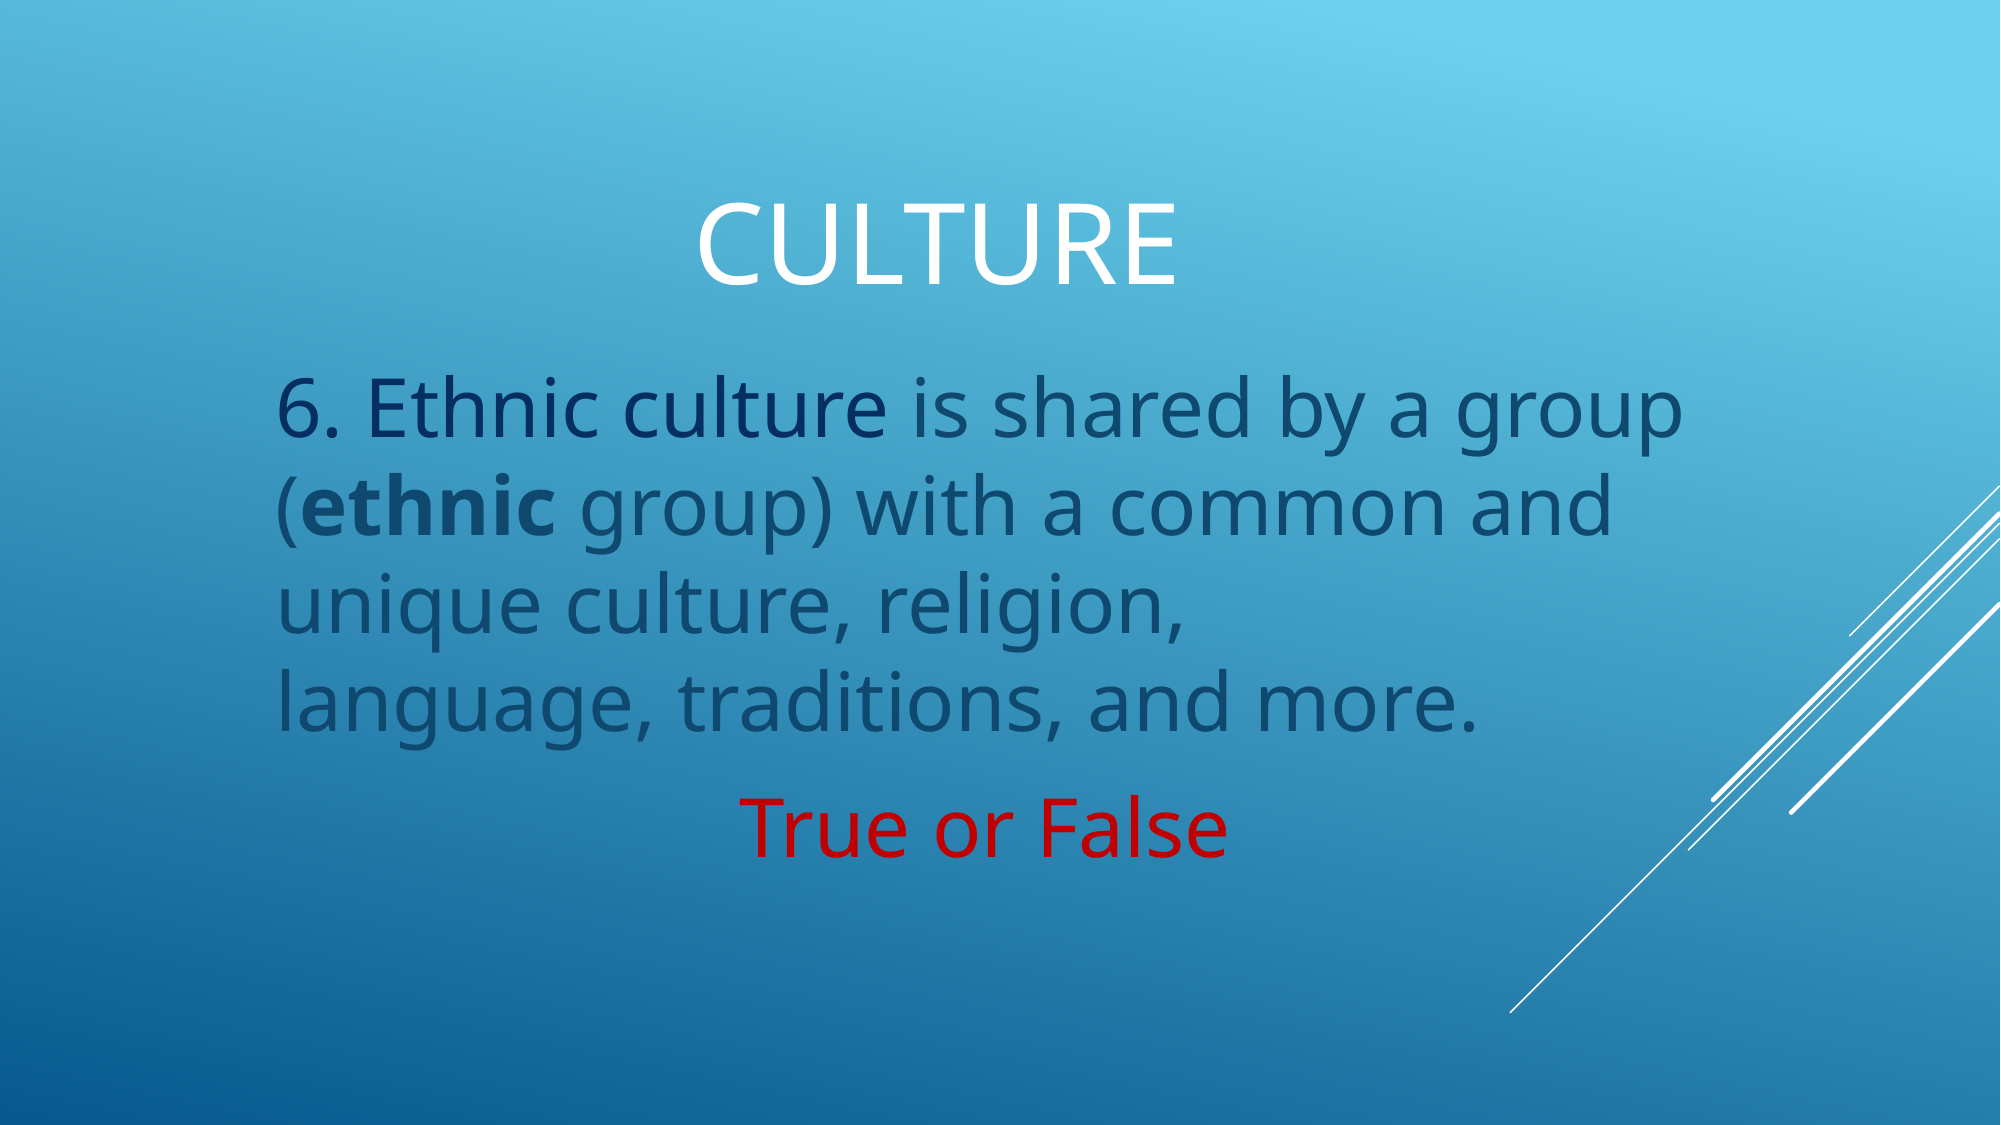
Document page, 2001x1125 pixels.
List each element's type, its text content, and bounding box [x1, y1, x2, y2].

list 6. Ethnic culture is shared by a group (ethnic group) with a common and unique culture, religion, language, traditions, and more. True or False [260, 348, 1710, 984]
title Culture [112, 112, 1763, 367]
